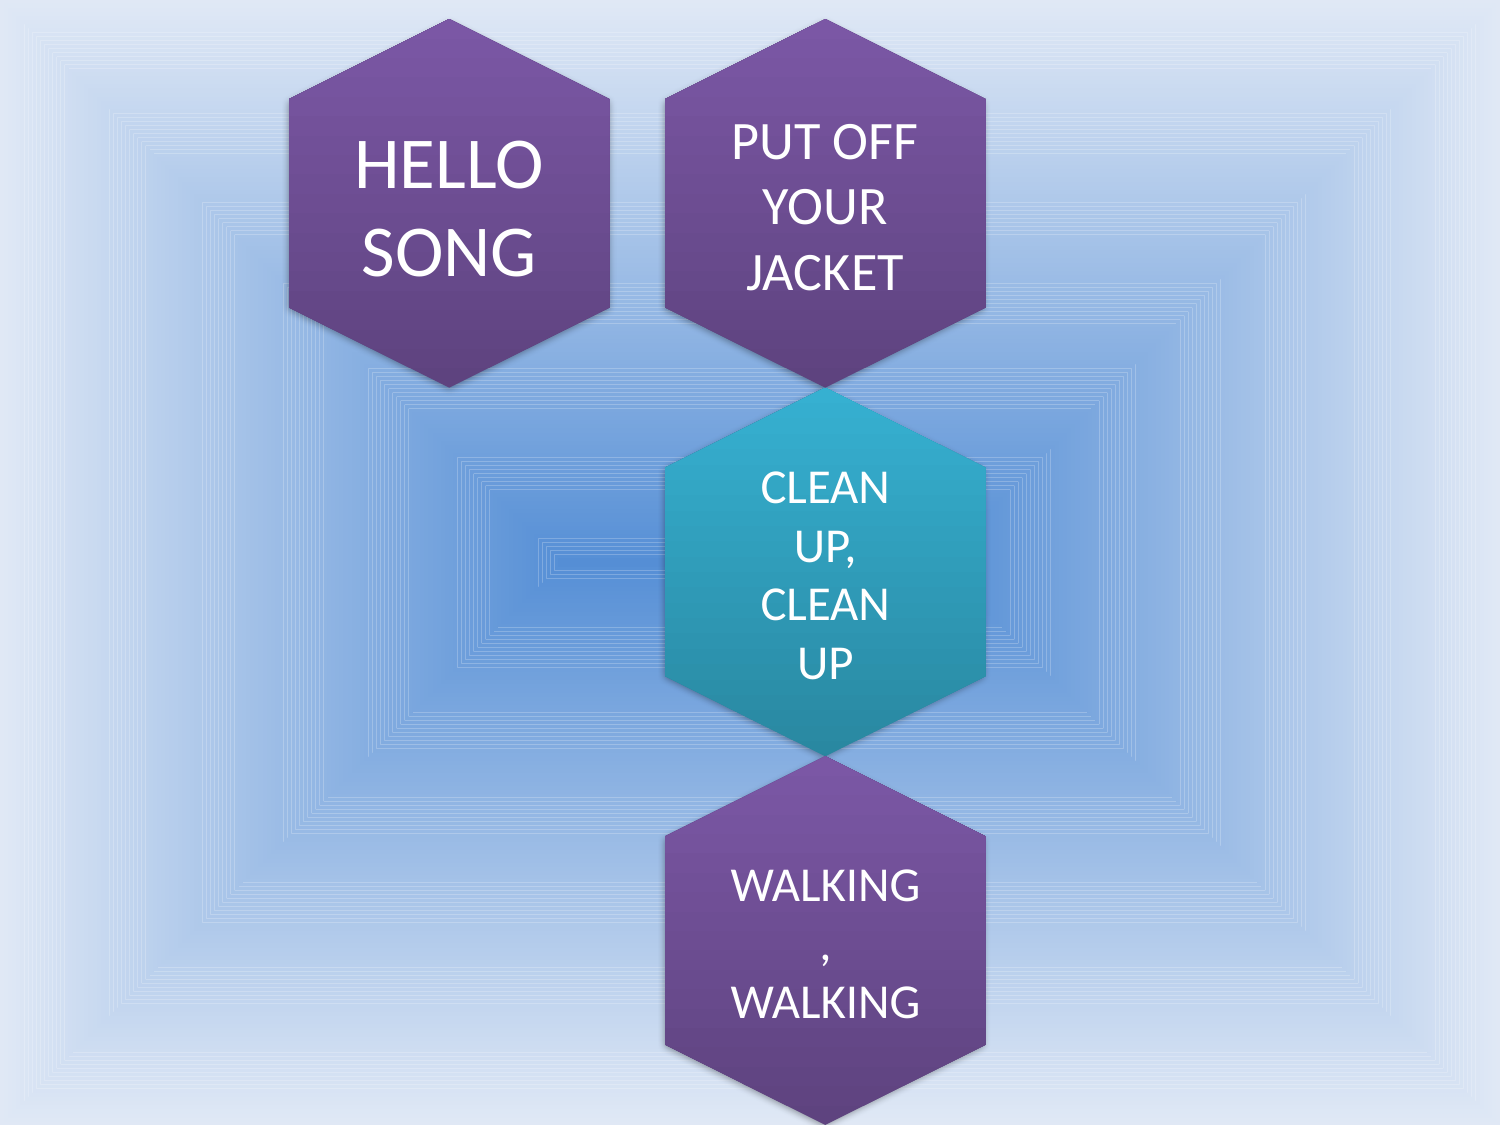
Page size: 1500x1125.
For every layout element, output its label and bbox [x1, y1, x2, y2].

text_box [29, 18, 1471, 1125]
